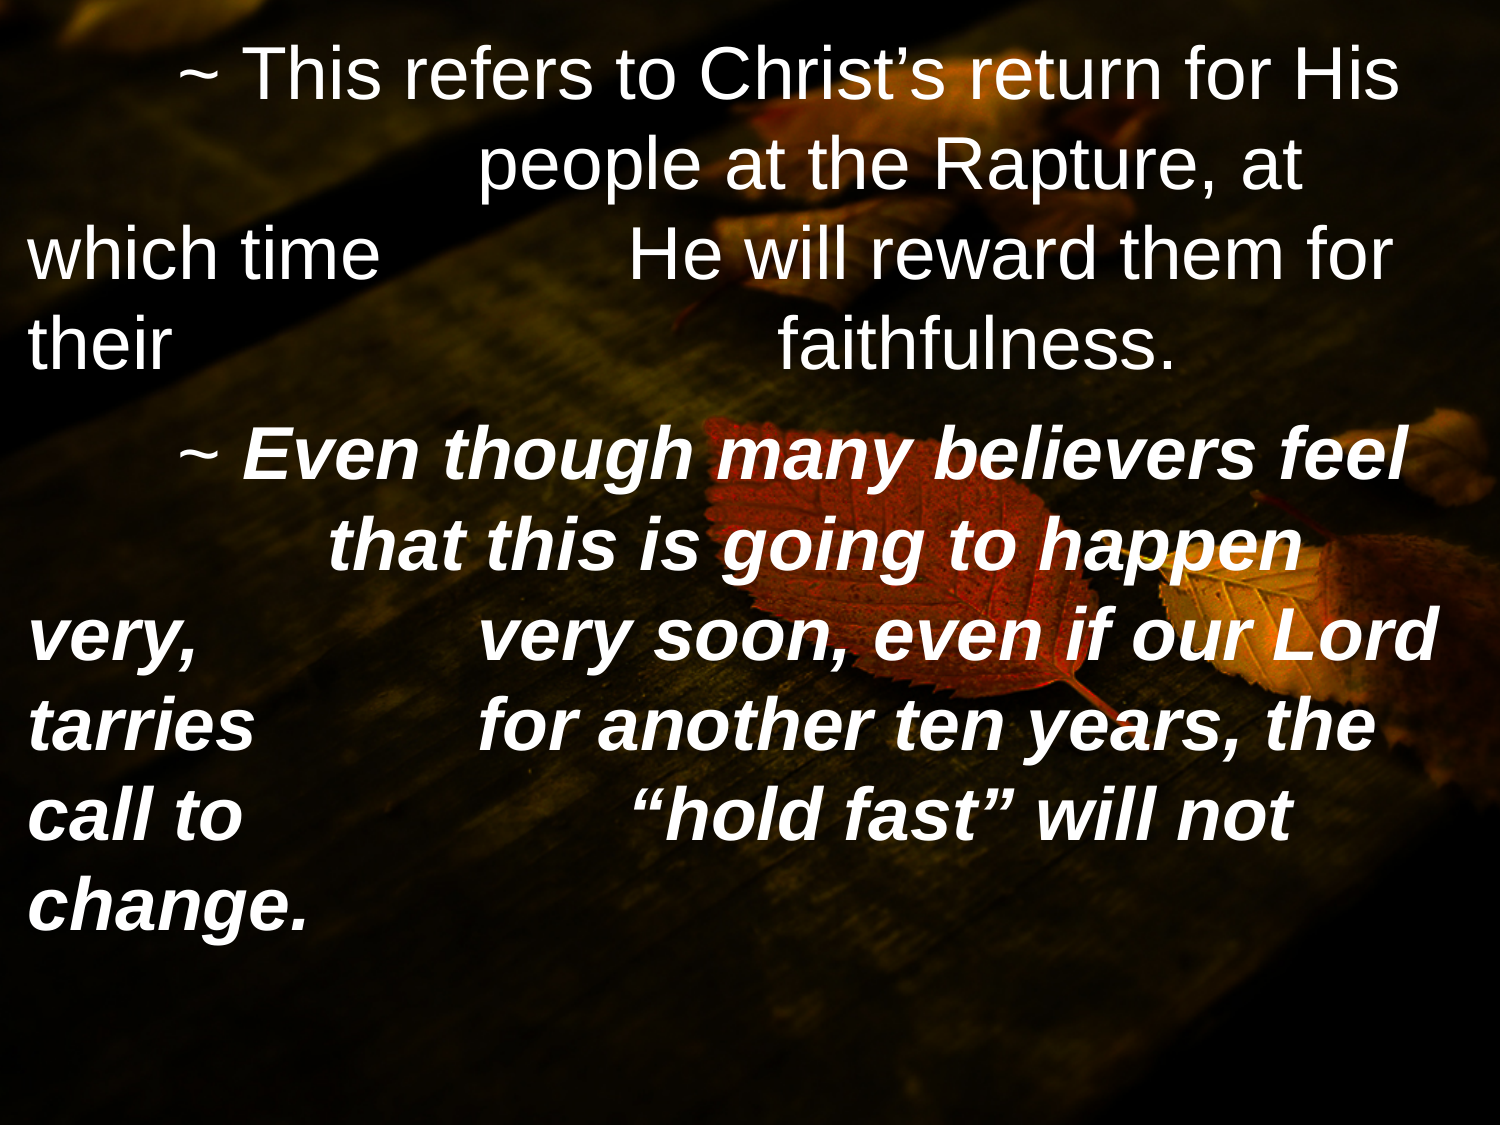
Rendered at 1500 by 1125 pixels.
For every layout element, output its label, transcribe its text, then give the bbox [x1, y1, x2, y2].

picture [0, 0, 1500, 1125]
subtitle ~ This refers to Christ’s return for His people at the Rapture, at which time He will reward them for their faithfulness. ~ Even though many believers feel that this is going to happen very, very soon, even if our Lord tarries for another ten years, the call to “hold fast” will not change. [12, 16, 1486, 1104]
